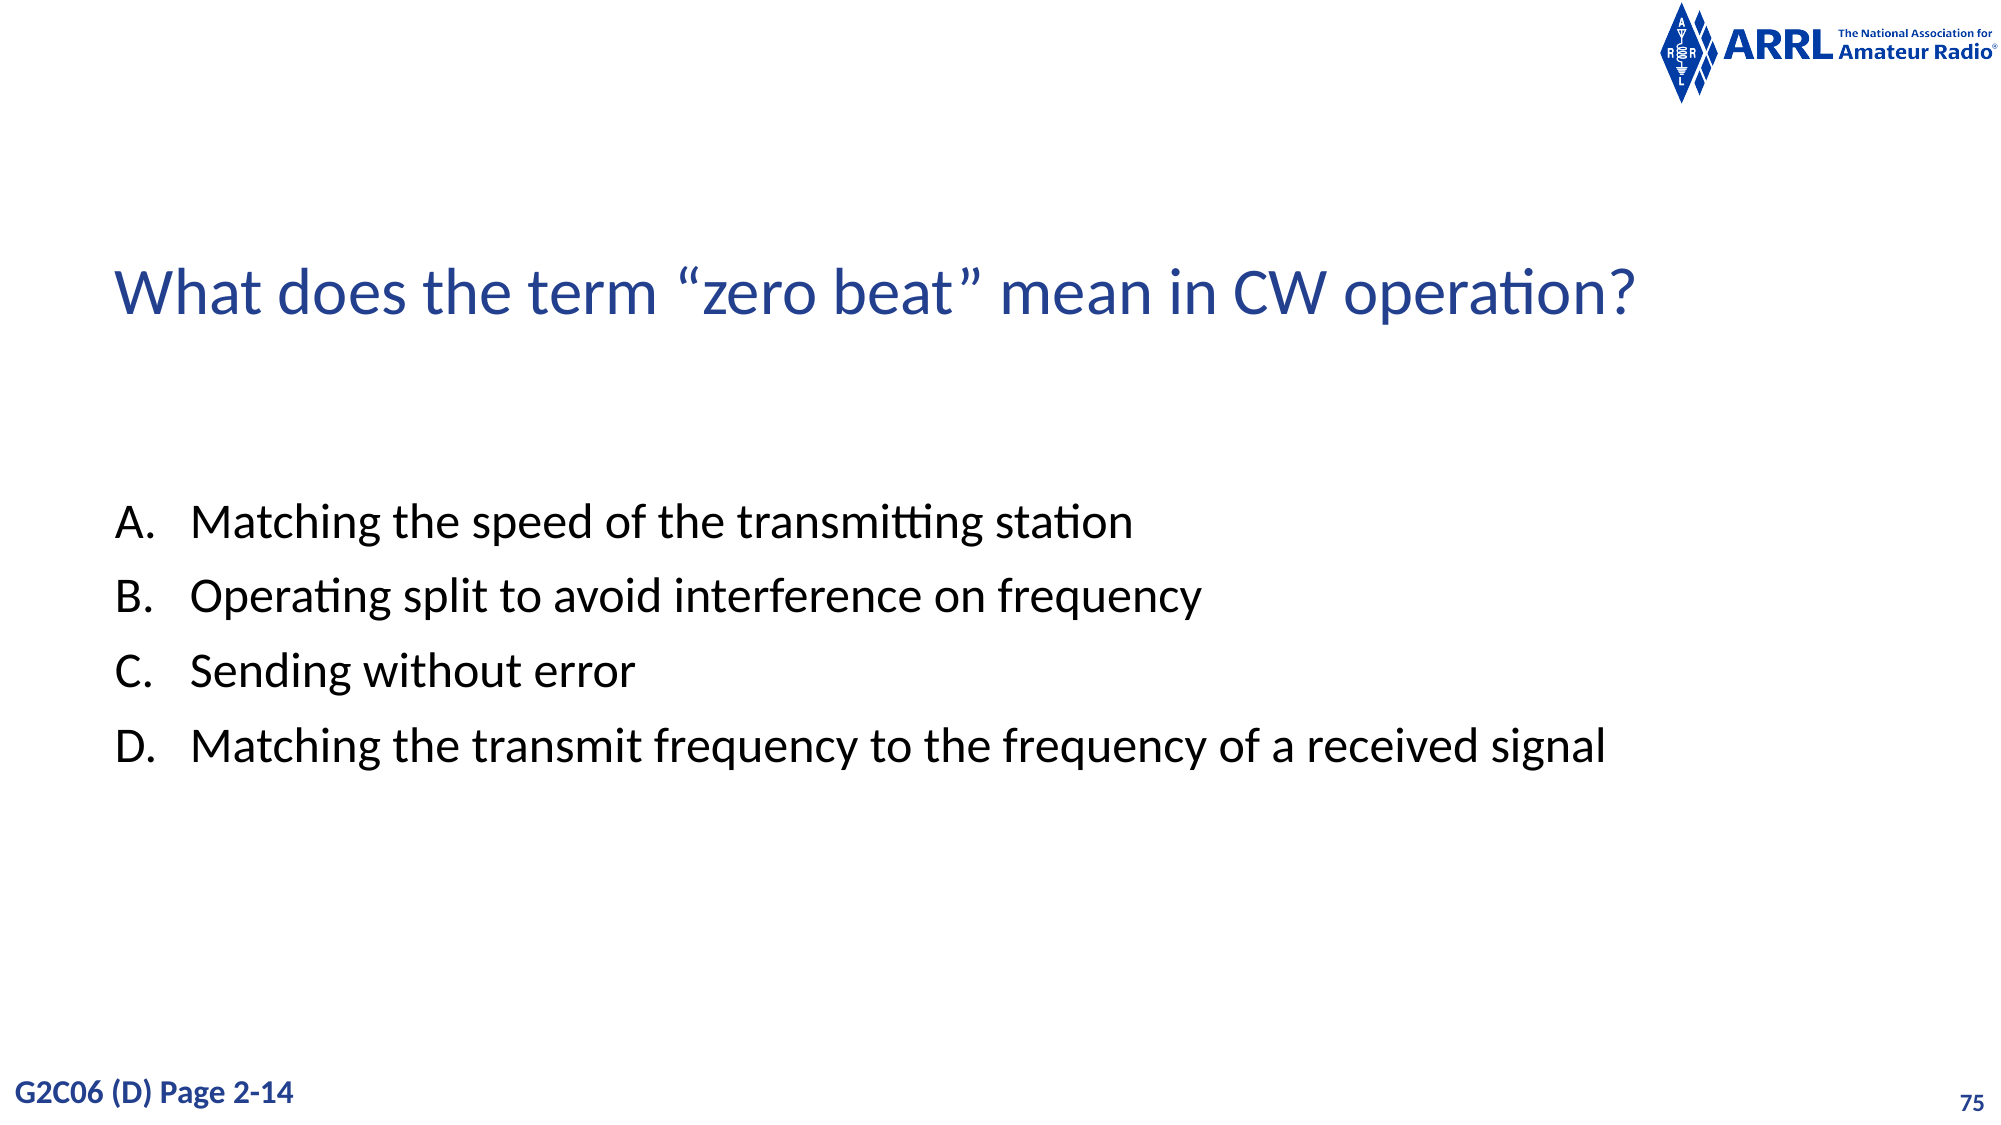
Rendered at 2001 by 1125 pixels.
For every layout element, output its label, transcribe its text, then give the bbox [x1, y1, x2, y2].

list Matching the speed of the transmitting station Operating split to avoid interference on frequency Sending without error Matching the transmit frequency to the frequency of a received signal [99, 487, 1900, 1005]
text_box 75 [1899, 1079, 2000, 1125]
picture [1658, 0, 1999, 106]
text_box G2C06 (D) Page 2-14 [0, 1062, 1313, 1118]
title What does the term “zero beat” mean in CW operation? [99, 249, 1900, 388]
